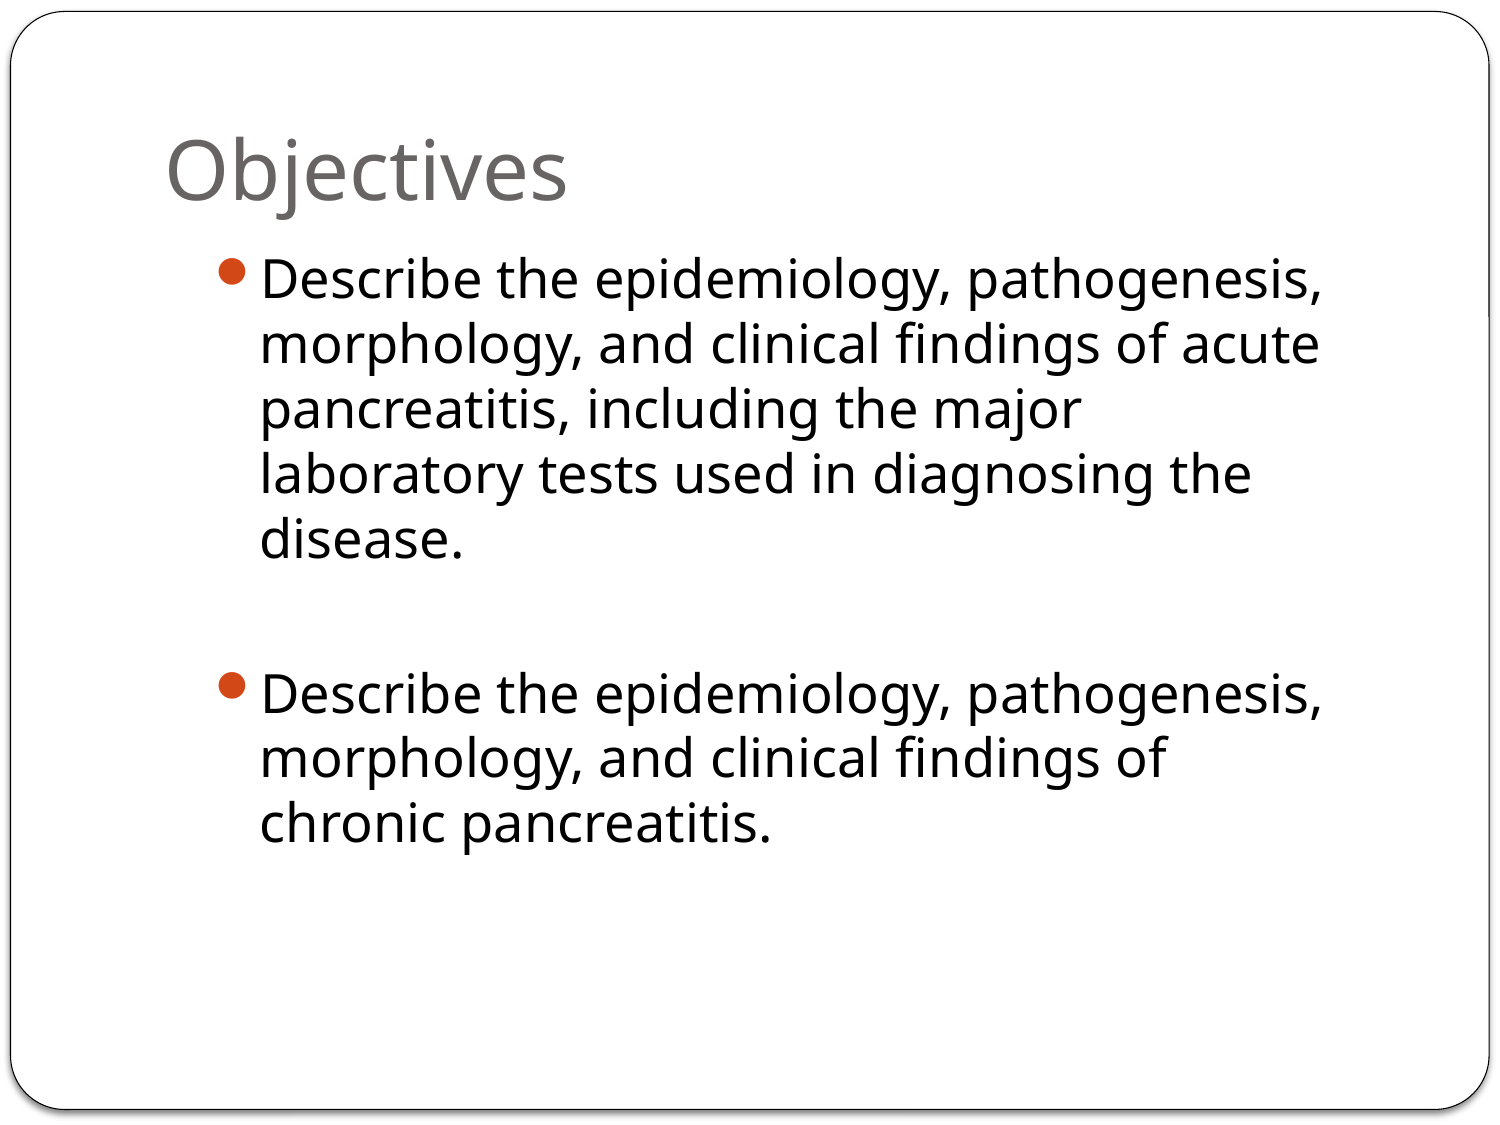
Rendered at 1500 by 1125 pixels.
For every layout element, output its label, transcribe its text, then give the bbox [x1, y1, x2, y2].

list Describe the epidemiology, pathogenesis, morphology, and clinical findings of acute pancreatitis, including the major laboratory tests used in diagnosing the disease. Describe the epidemiology, pathogenesis, morphology, and clinical findings of chronic pancreatitis. [200, 237, 1375, 988]
title Objectives [150, 45, 1425, 233]
